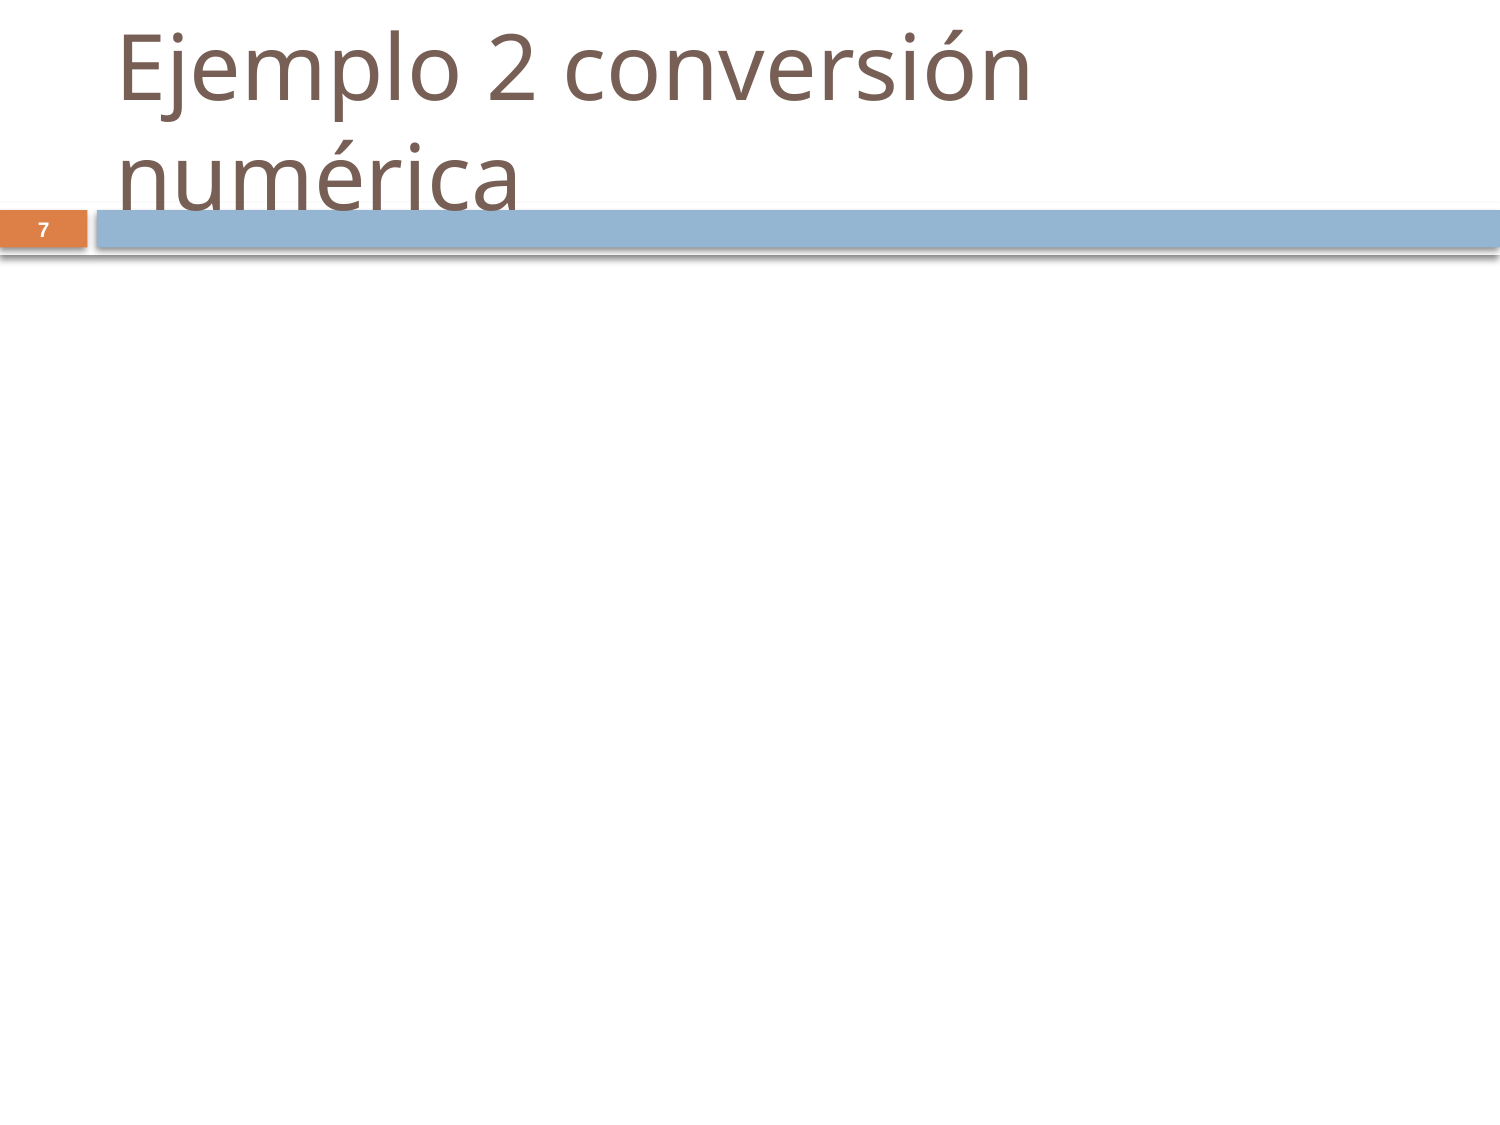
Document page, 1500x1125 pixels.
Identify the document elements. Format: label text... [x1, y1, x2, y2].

slide_number 7 [0, 208, 88, 249]
title Ejemplo 2 conversión numérica [100, 37, 1438, 200]
